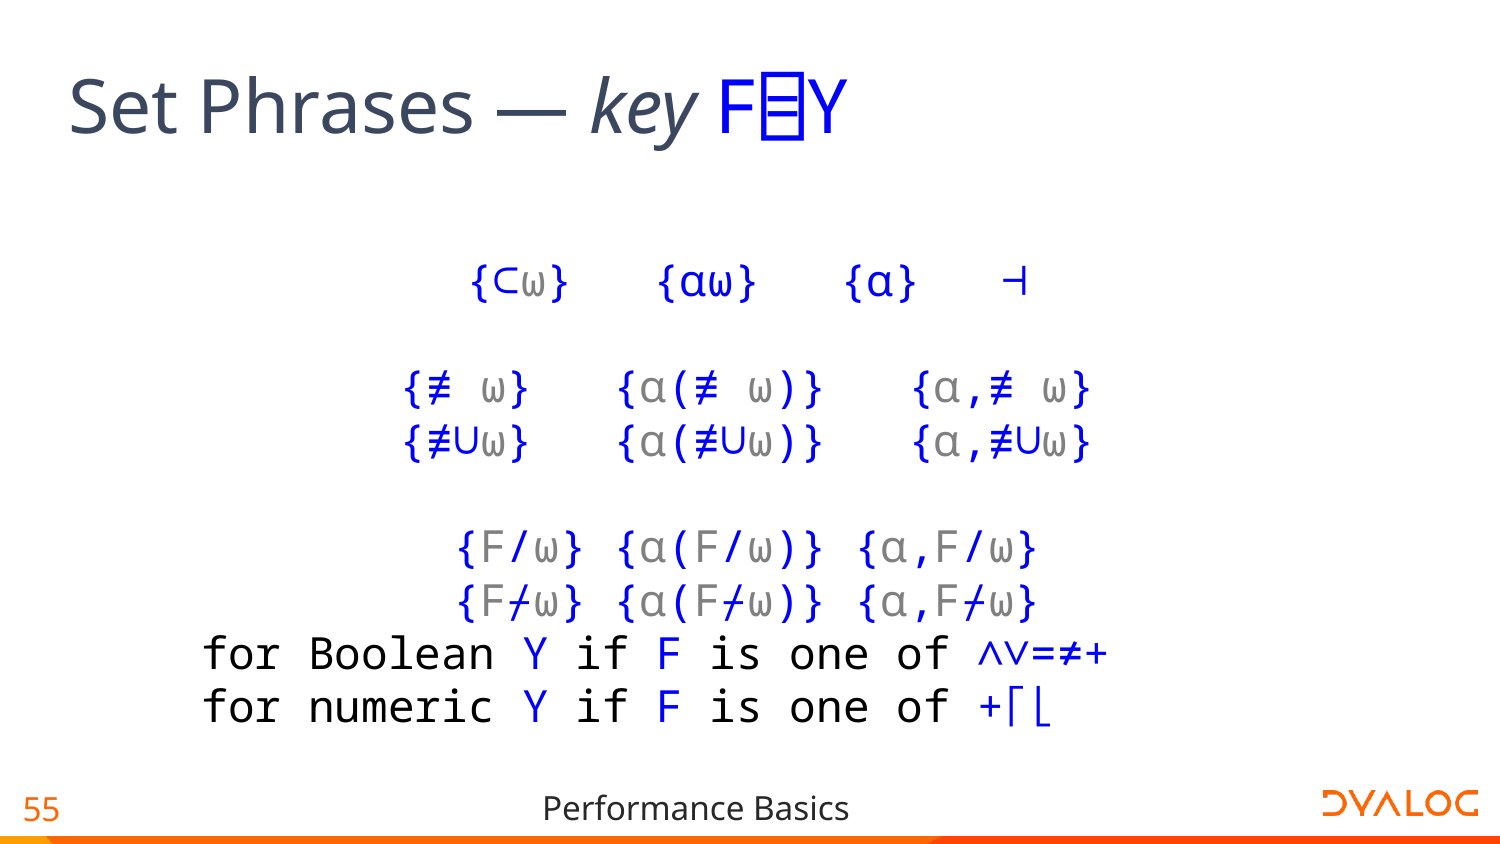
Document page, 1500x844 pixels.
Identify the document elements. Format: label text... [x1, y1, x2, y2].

title Set Phrases — key F⌸Y [53, 43, 1121, 157]
list {⊂⍵} {⍺⍵} {⍺} ⊣ {≢ ⍵} {⍺(≢ ⍵)} {⍺,≢ ⍵} {≢∪⍵} {⍺(≢∪⍵)} {⍺,≢∪⍵} {F/⍵} {⍺(F/⍵)} {⍺,F/⍵} {F⌿⍵} {⍺(F⌿⍵)} {⍺,F⌿⍵} for Boolean Y if F is one of ∧∨=≠+ for numeric Y if F is one of +⌈⌊ [53, 244, 1443, 740]
picture [1323, 790, 1478, 816]
picture [0, 836, 1500, 844]
